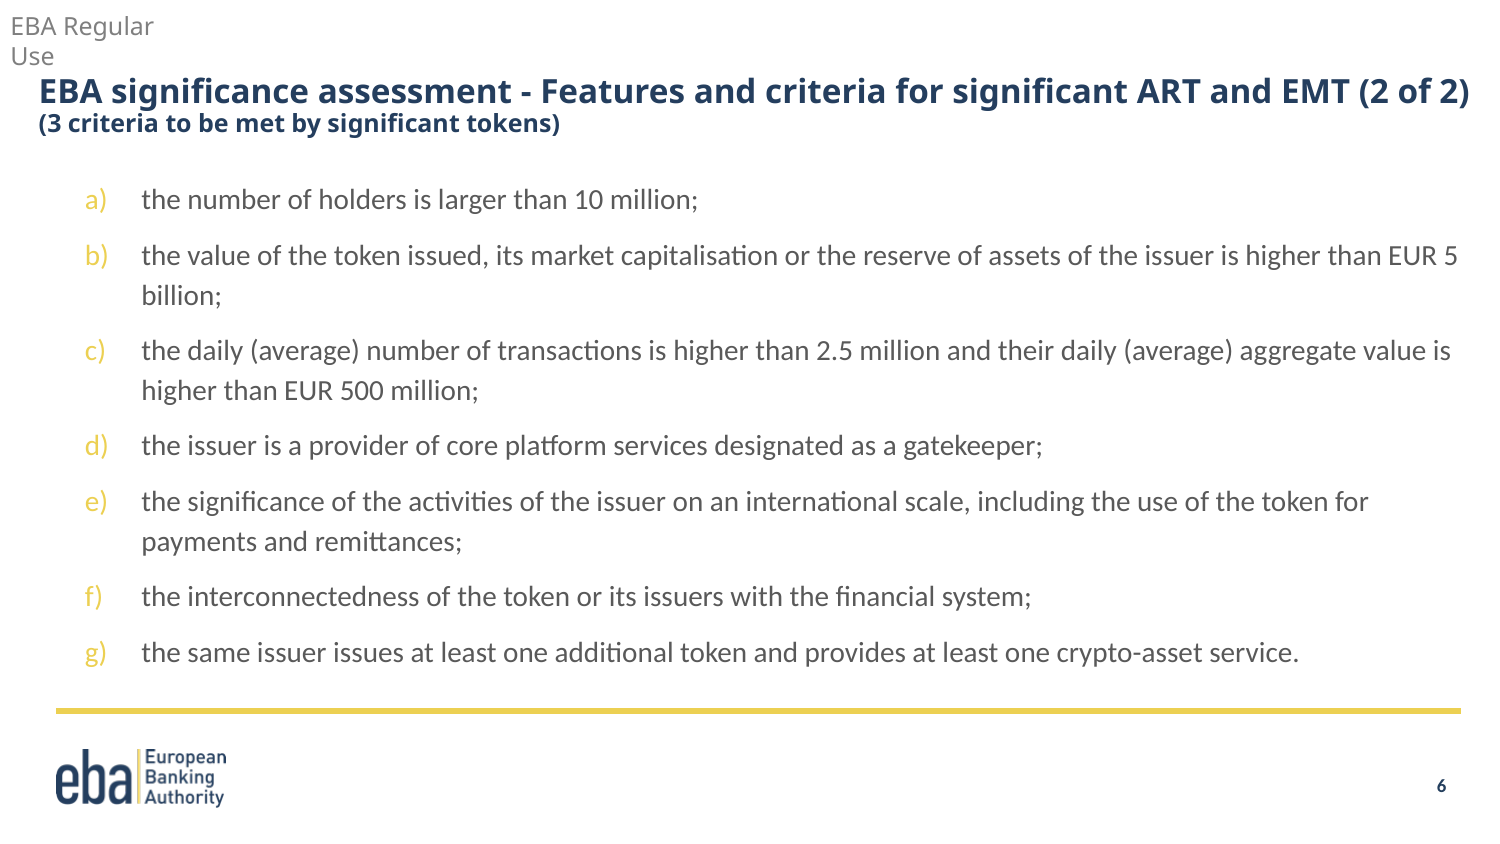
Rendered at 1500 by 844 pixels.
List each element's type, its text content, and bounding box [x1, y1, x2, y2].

text_box the number of holders is larger than 10 million; the value of the token issued, its market capitalisation or the reserve of assets of the issuer is higher than EUR 5 billion; the daily (average) number of transactions is higher than 2.5 million and their daily (average) aggregate value is higher than EUR 500 million; the issuer is a provider of core platform services designated as a gatekeeper; the significance of the activities of the issuer on an international scale, including the use of the token for payments and remittances; the interconnectedness of the token or its issuers with the financial system; the same issuer issues at least one additional token and provides at least one crypto-asset service. [23, 168, 1477, 753]
title EBA significance assessment - Features and criteria for significant ART and EMT (2 of 2) (3 criteria to be met by significant tokens)​ [23, 49, 1500, 164]
picture [56, 753, 226, 808]
slide_number 6 [1123, 762, 1462, 808]
